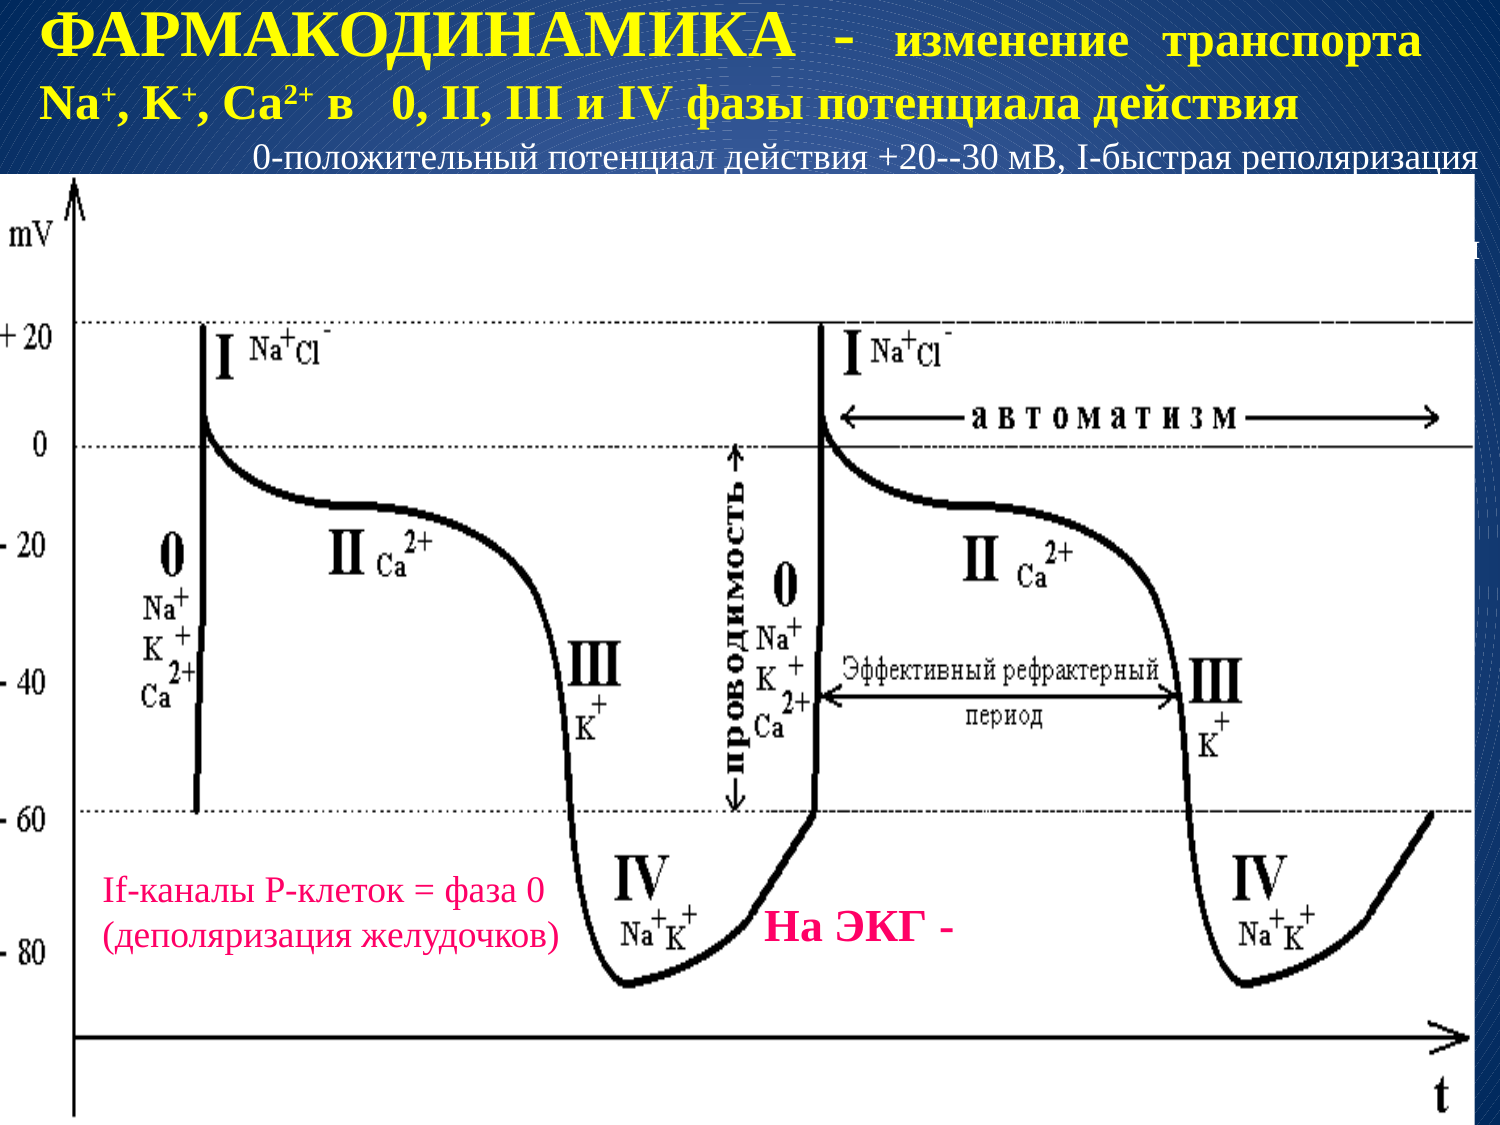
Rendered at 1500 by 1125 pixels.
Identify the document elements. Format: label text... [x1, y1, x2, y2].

text_box 0-положительный потенциал действия +20--30 мВ, I-быстрая реполяризация (вход ионов Cl), II-медленная реполяризация (выход К, медленный вход Ca, III - завершающая реполяризация, IV-медленная спонтанная диастолическая деполяризация кальциевого типа [237, 124, 1500, 320]
text_box ФАРМАКОДИНАМИКА - изменение транспорта Na+, K+, Ca2+ в 0, II, III и IV фазы потенциала действия [24, 0, 1438, 138]
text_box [0, 174, 1476, 1125]
